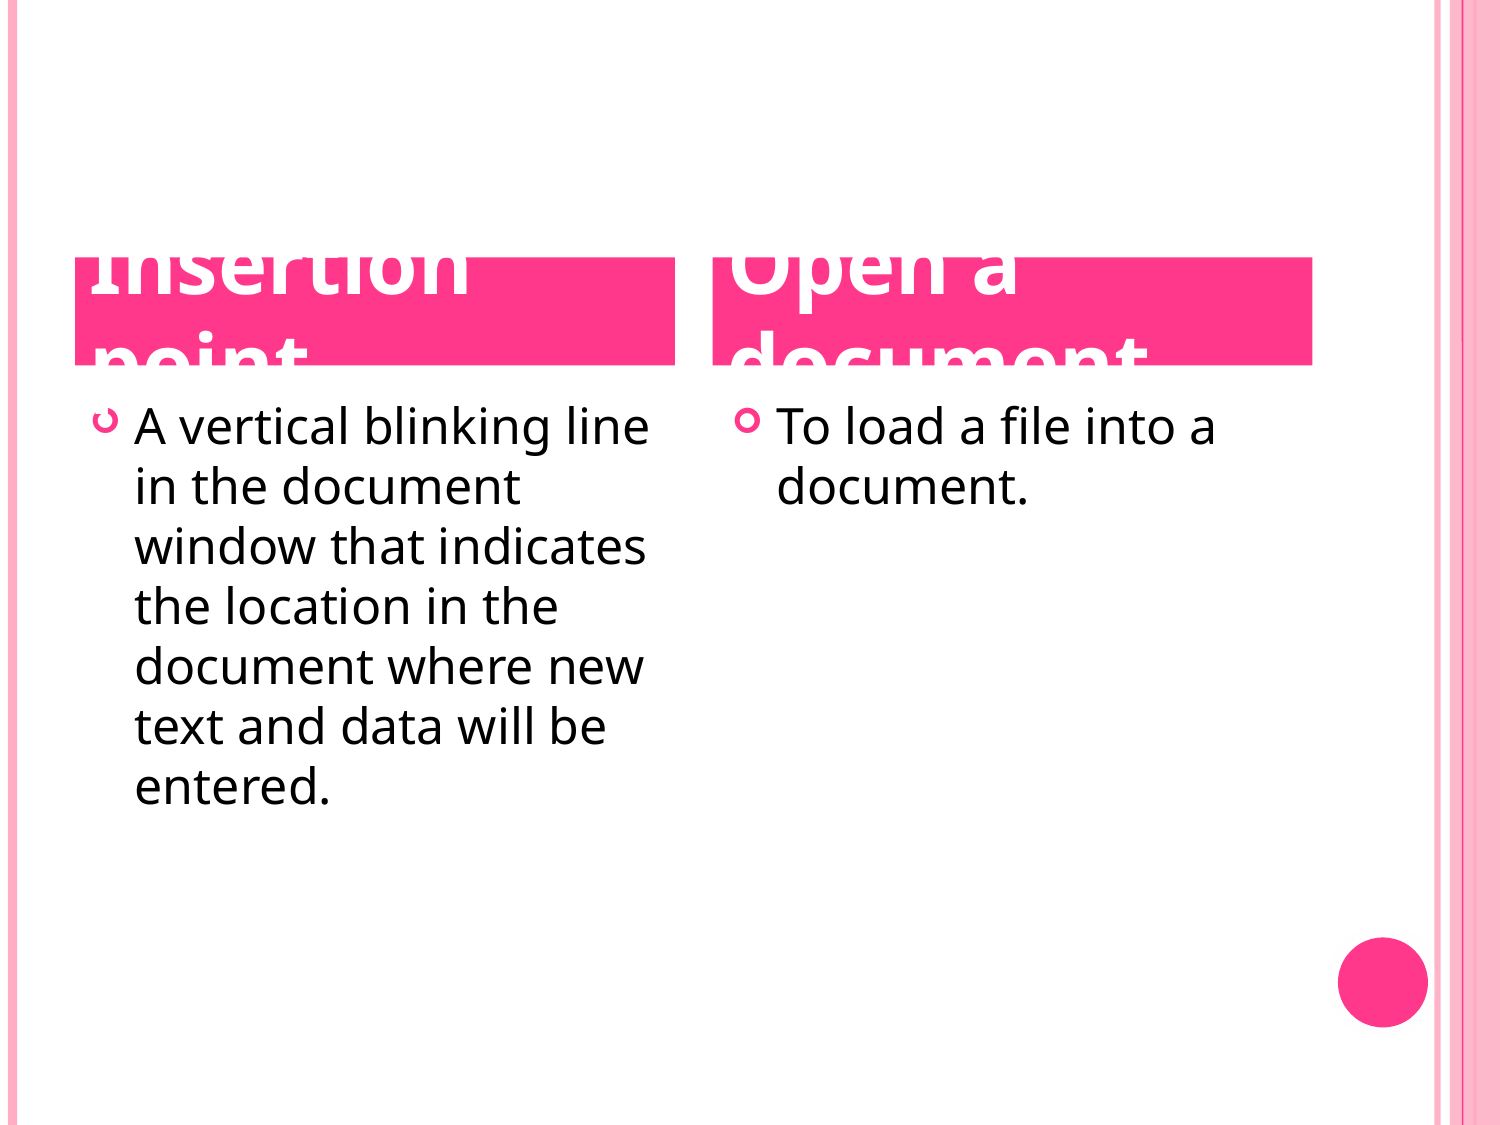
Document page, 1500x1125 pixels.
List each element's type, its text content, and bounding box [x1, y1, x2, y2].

list Open a document [712, 257, 1313, 366]
list Insertion point [75, 257, 675, 366]
list To load a file into a document. [717, 387, 1318, 1025]
list A vertical blinking line in the document window that indicates the location in the document where new text and data will be entered. [75, 387, 675, 1025]
